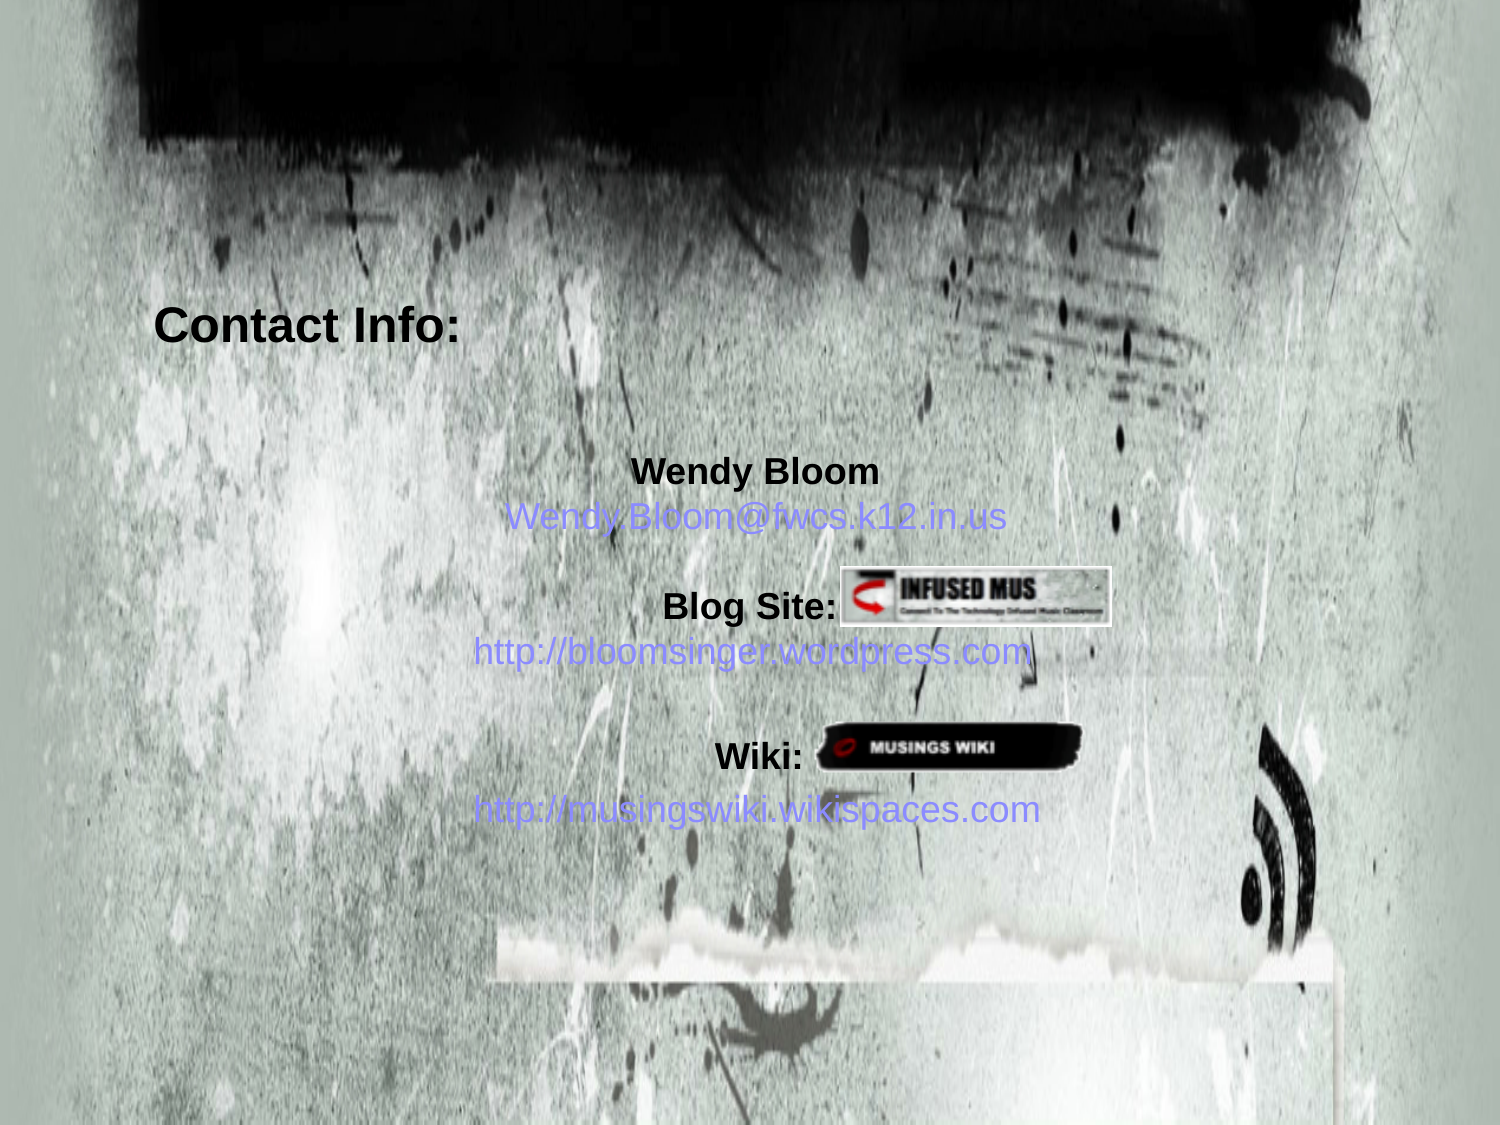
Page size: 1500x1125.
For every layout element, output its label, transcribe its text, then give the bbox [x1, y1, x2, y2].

picture [0, 0, 1500, 1125]
title Contact Info: [138, 228, 1489, 417]
text_box Wendy Bloom Wendy.Bloom@fwcs.k12.in.us Blog Site: http://bloomsinger.wordpress.com Wiki: http://musingswiki.wikispaces.com [227, 439, 1278, 875]
